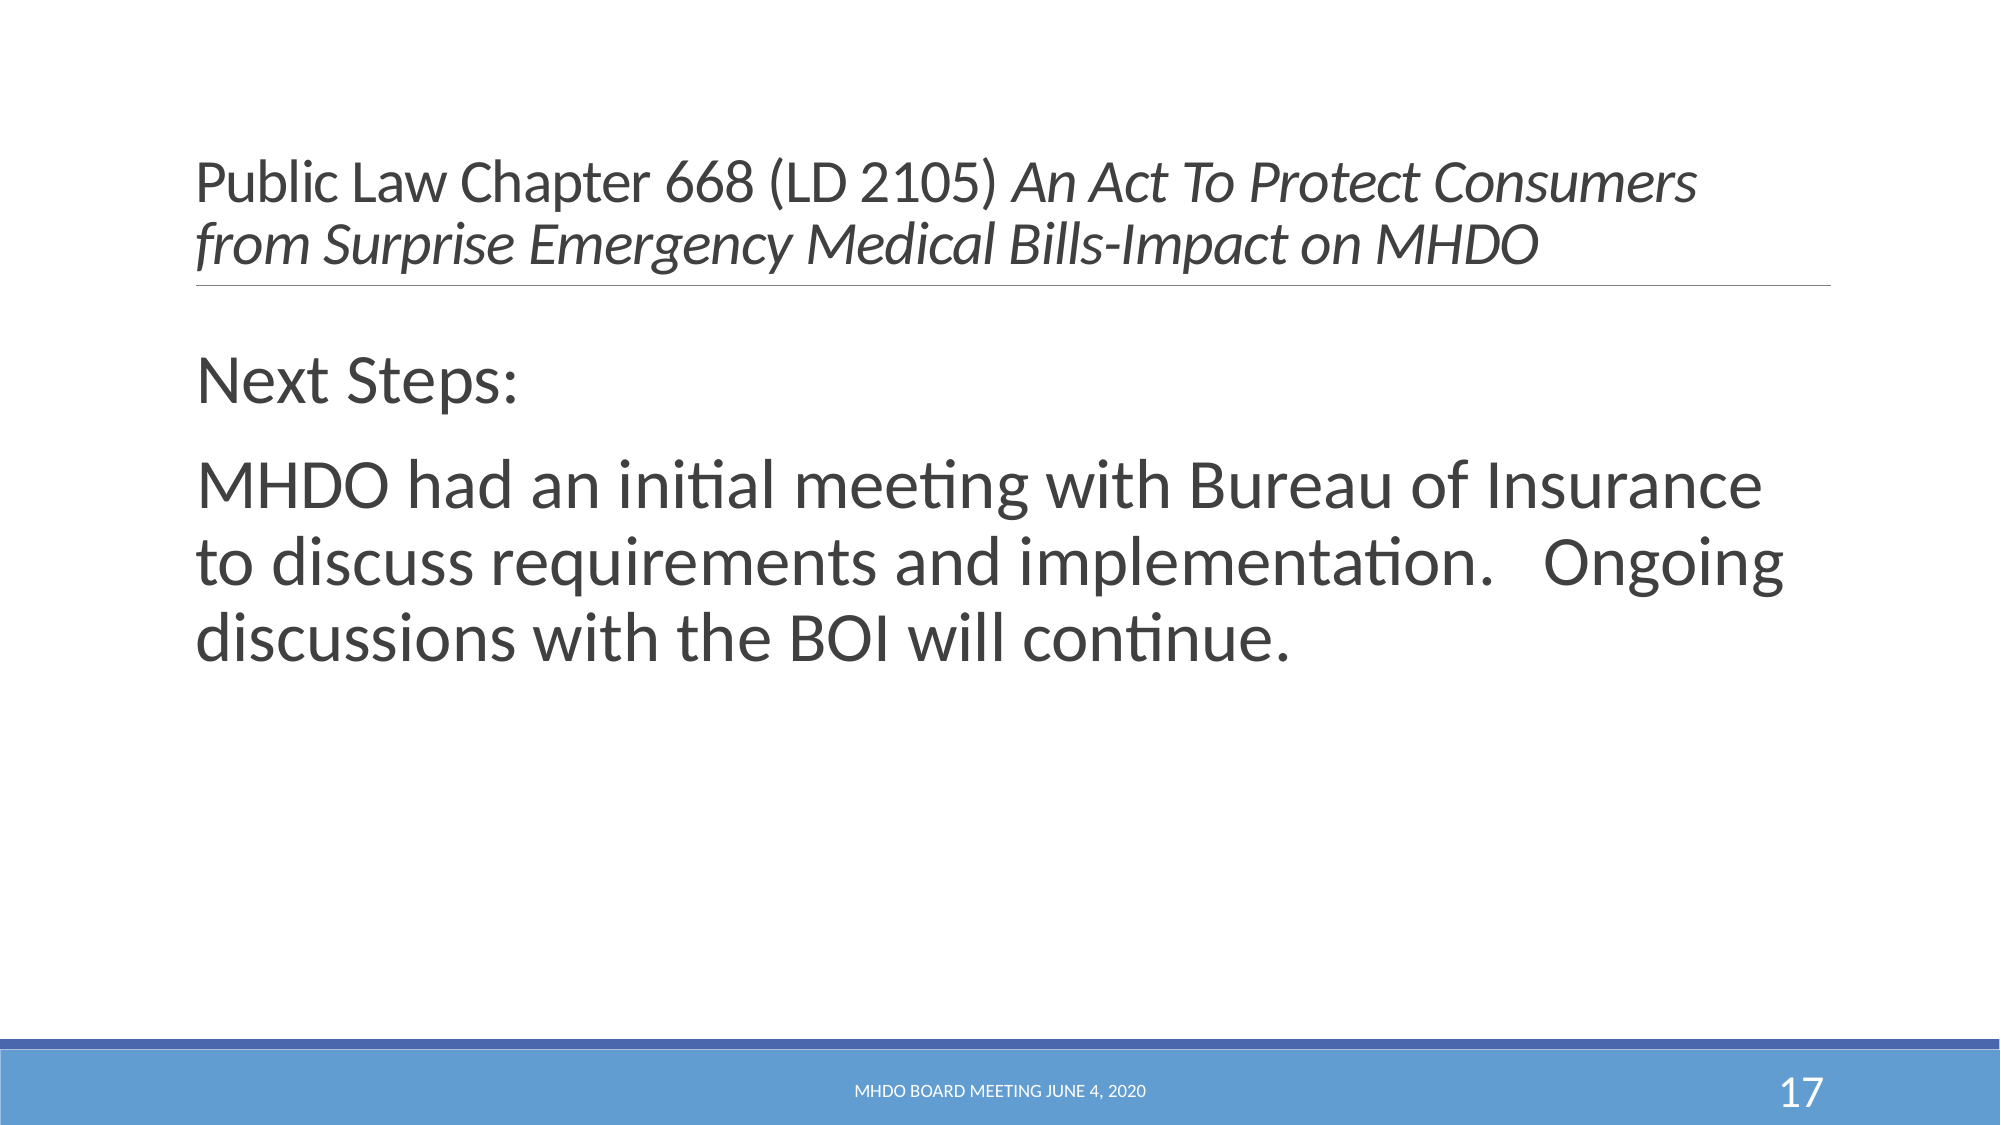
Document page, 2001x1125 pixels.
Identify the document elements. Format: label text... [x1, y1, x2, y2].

footer MHDO Board Meeting June 4, 2020 [604, 1059, 1396, 1120]
list Next Steps: MHDO had an initial meeting with Bureau of Insurance to discuss requirements and implementation. Ongoing discussions with the BOI will continue. [180, 334, 1840, 963]
slide_number 17 [1624, 1059, 1840, 1120]
title Public Law Chapter 668 (LD 2105) An Act To Protect Consumers from Surprise Emergency Medical Bills-Impact on MHDO [180, 47, 1840, 285]
